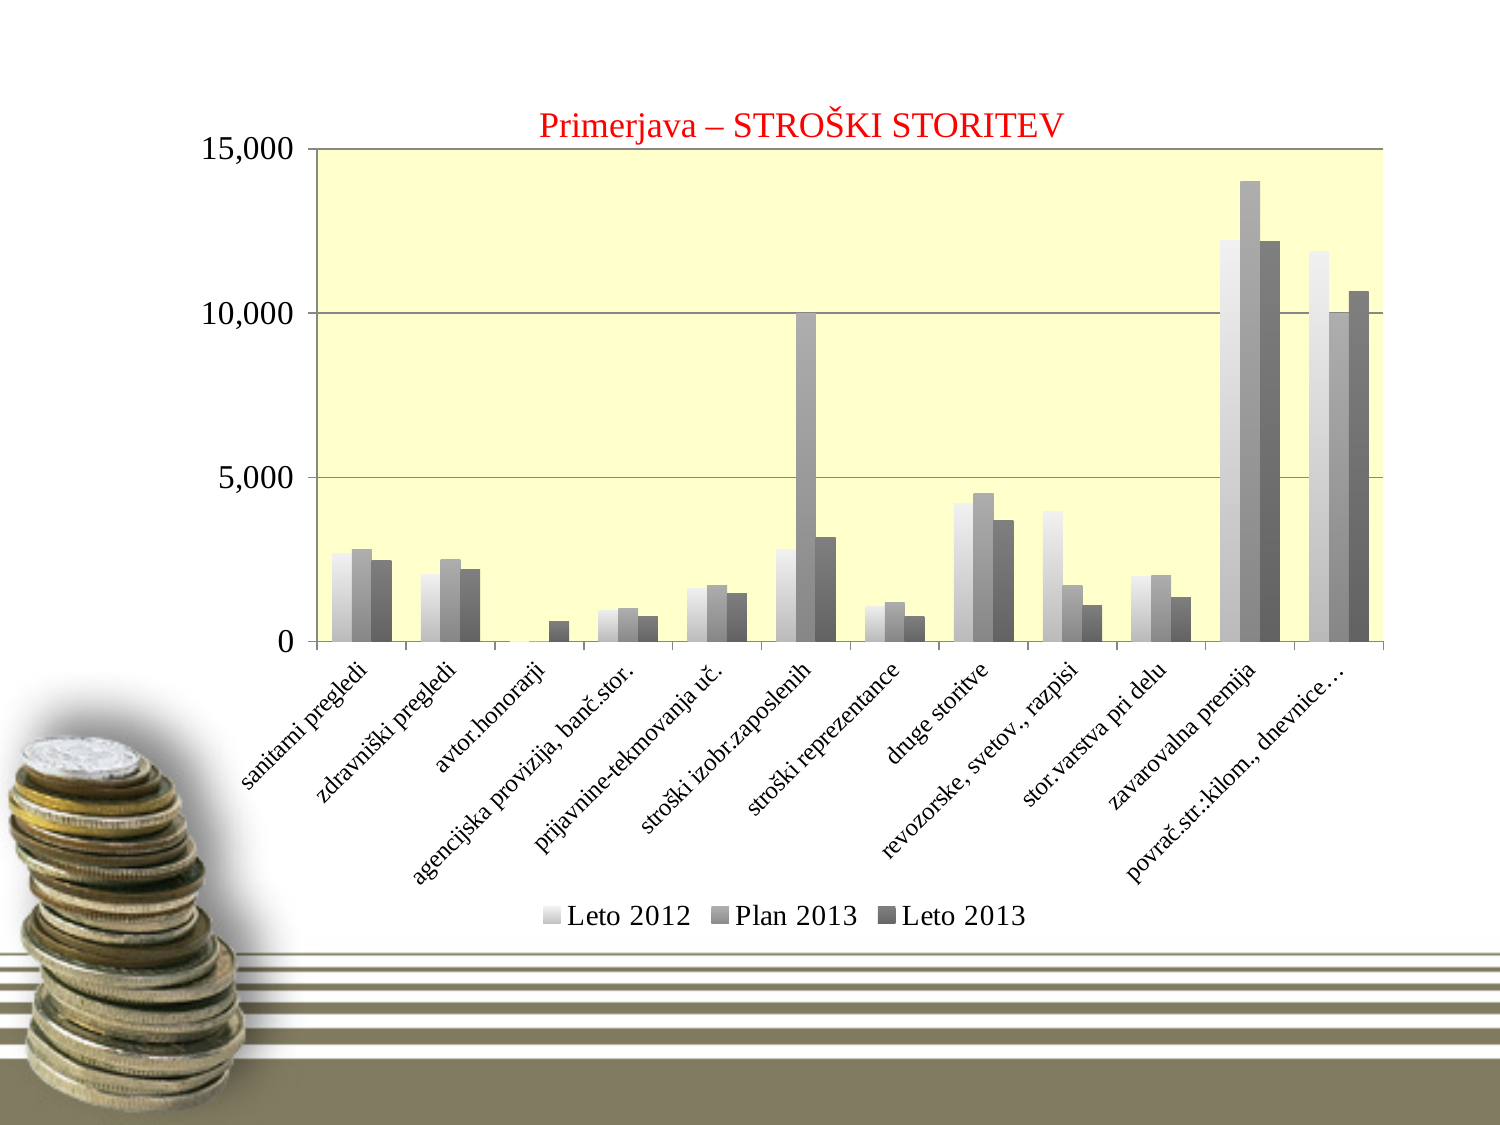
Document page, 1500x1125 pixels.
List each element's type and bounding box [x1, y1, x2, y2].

picture [0, 0, 1500, 1125]
chart [105, 70, 1466, 938]
